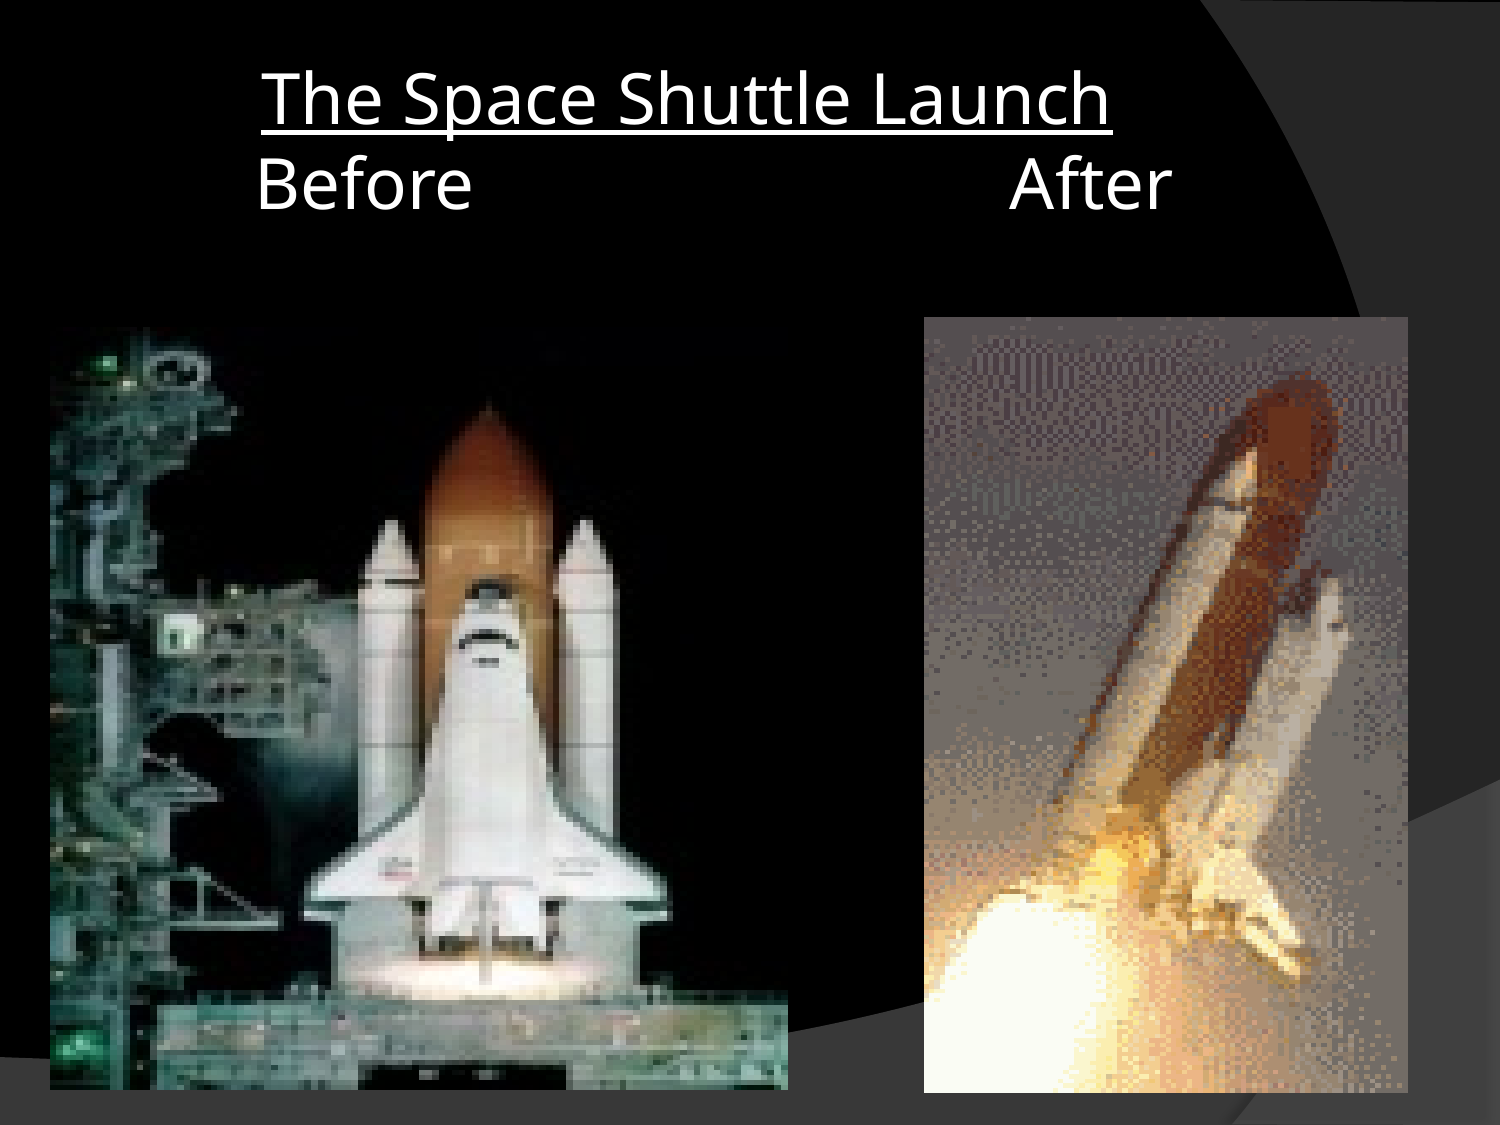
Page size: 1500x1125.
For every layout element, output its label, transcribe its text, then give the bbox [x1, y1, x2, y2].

title The Space Shuttle Launch Before After [75, 45, 1300, 233]
picture [924, 317, 1408, 1093]
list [49, 327, 788, 1091]
